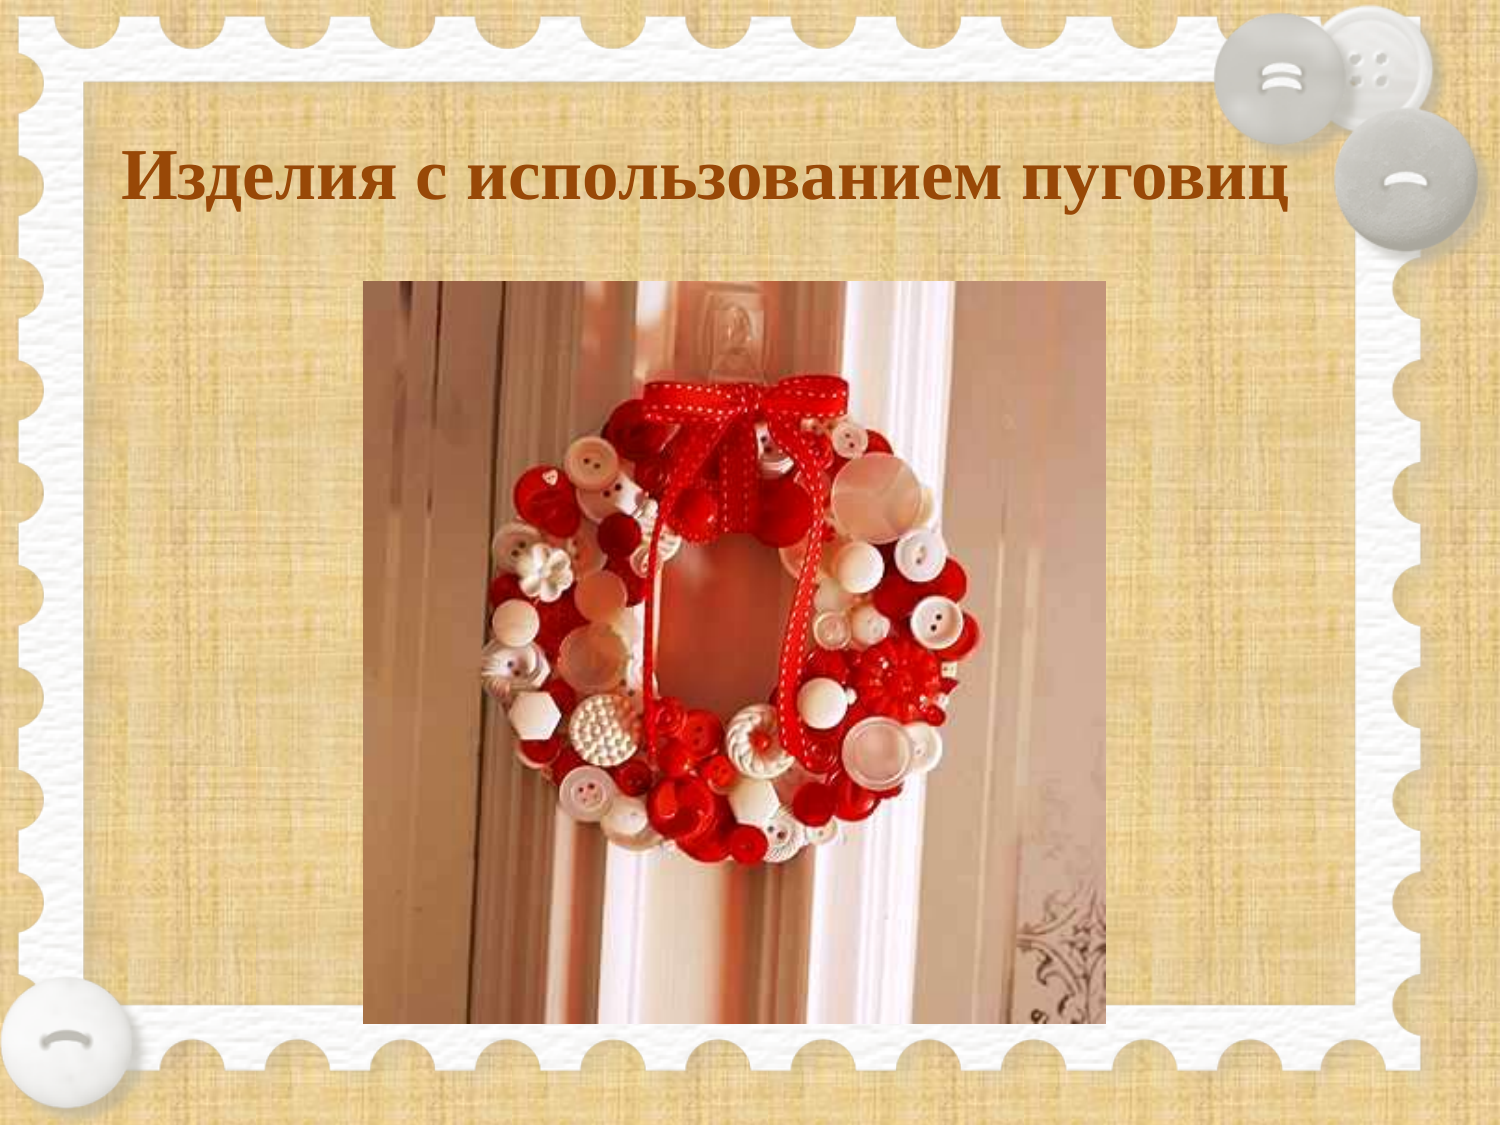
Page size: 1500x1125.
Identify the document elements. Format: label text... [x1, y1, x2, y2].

title Изделия с использованием пуговиц [82, 82, 1348, 258]
picture [362, 280, 1106, 1024]
